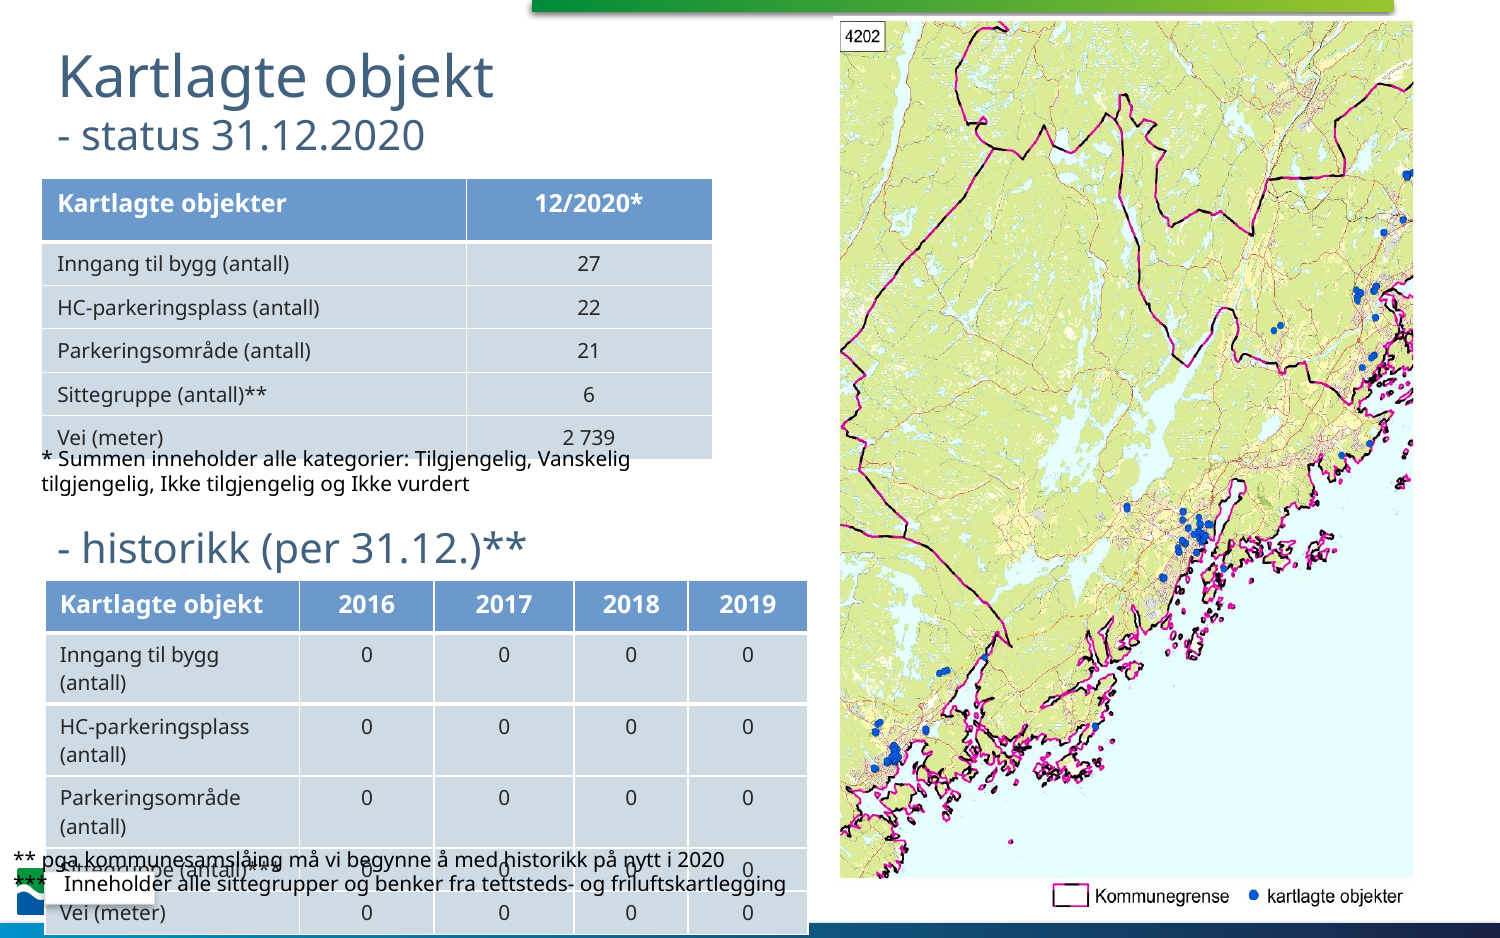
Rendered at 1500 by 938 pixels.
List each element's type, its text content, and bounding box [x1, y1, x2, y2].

table_cell Vei (meter) [46, 904, 299, 934]
table_header 2016 [300, 581, 433, 631]
table_cell Parkeringsområde (antall) [42, 329, 466, 372]
table_cell Parkeringsområde (antall) [46, 777, 299, 838]
table_cell Vei (meter) [42, 416, 466, 438]
table_cell Inngang til bygg (antall) [46, 635, 299, 702]
table_cell HC-parkeringsplass (antall) [42, 286, 466, 328]
table_cell 0 [575, 777, 687, 838]
table_cell 2 739 [467, 416, 712, 459]
table_cell 0 [300, 706, 433, 775]
table_header 2018 [575, 581, 687, 631]
table_cell 0 [689, 635, 807, 702]
table_cell 0 [575, 706, 687, 775]
table_cell Sittegruppe (antall)** [42, 373, 466, 415]
text_box ** pga kommunesamslåing må vi begynne å med historikk på nytt i 2020 *** Inneholder alle sittegrupper og benker fra tettsteds- og friluftskartlegging [0, 838, 802, 904]
table_cell 6 [467, 373, 712, 415]
text_box Kartlagte objekt - status 31.12.2020 [42, 24, 828, 167]
table_cell 0 [435, 635, 573, 702]
table_cell 21 [467, 329, 712, 372]
table_cell 0 [300, 777, 433, 838]
table_cell 0 [435, 777, 573, 838]
table_cell 0 [435, 904, 573, 934]
table_cell 27 [467, 244, 712, 285]
table_cell 22 [467, 286, 712, 328]
table_cell 0 [689, 706, 807, 775]
table_header Kartlagte objekter [42, 179, 466, 240]
table_cell 0 [802, 849, 807, 890]
text_box - historikk (per 31.12.)** [42, 496, 828, 580]
table_cell Inngang til bygg (antall) [42, 244, 466, 285]
table_header 2017 [435, 581, 573, 631]
table_cell 0 [689, 777, 807, 847]
table_cell 0 [300, 635, 433, 702]
text_box * Summen inneholder alle kategorier: Tilgjengelig, Vanskelig tilgjengelig, Ikke tilgjengelig og Ikke vurdert [26, 438, 711, 504]
table_cell HC-parkeringsplass (antall) [46, 706, 299, 775]
table_header 2019 [689, 581, 807, 631]
table_cell 0 [575, 635, 687, 702]
table_header Kartlagte objekt [46, 581, 299, 631]
table_cell 0 [575, 904, 687, 934]
table_cell 0 [435, 706, 573, 775]
table_cell 0 [300, 904, 433, 934]
table_header 12/2020* [467, 179, 712, 240]
table_cell 0 [689, 892, 807, 934]
picture [833, 16, 1419, 913]
